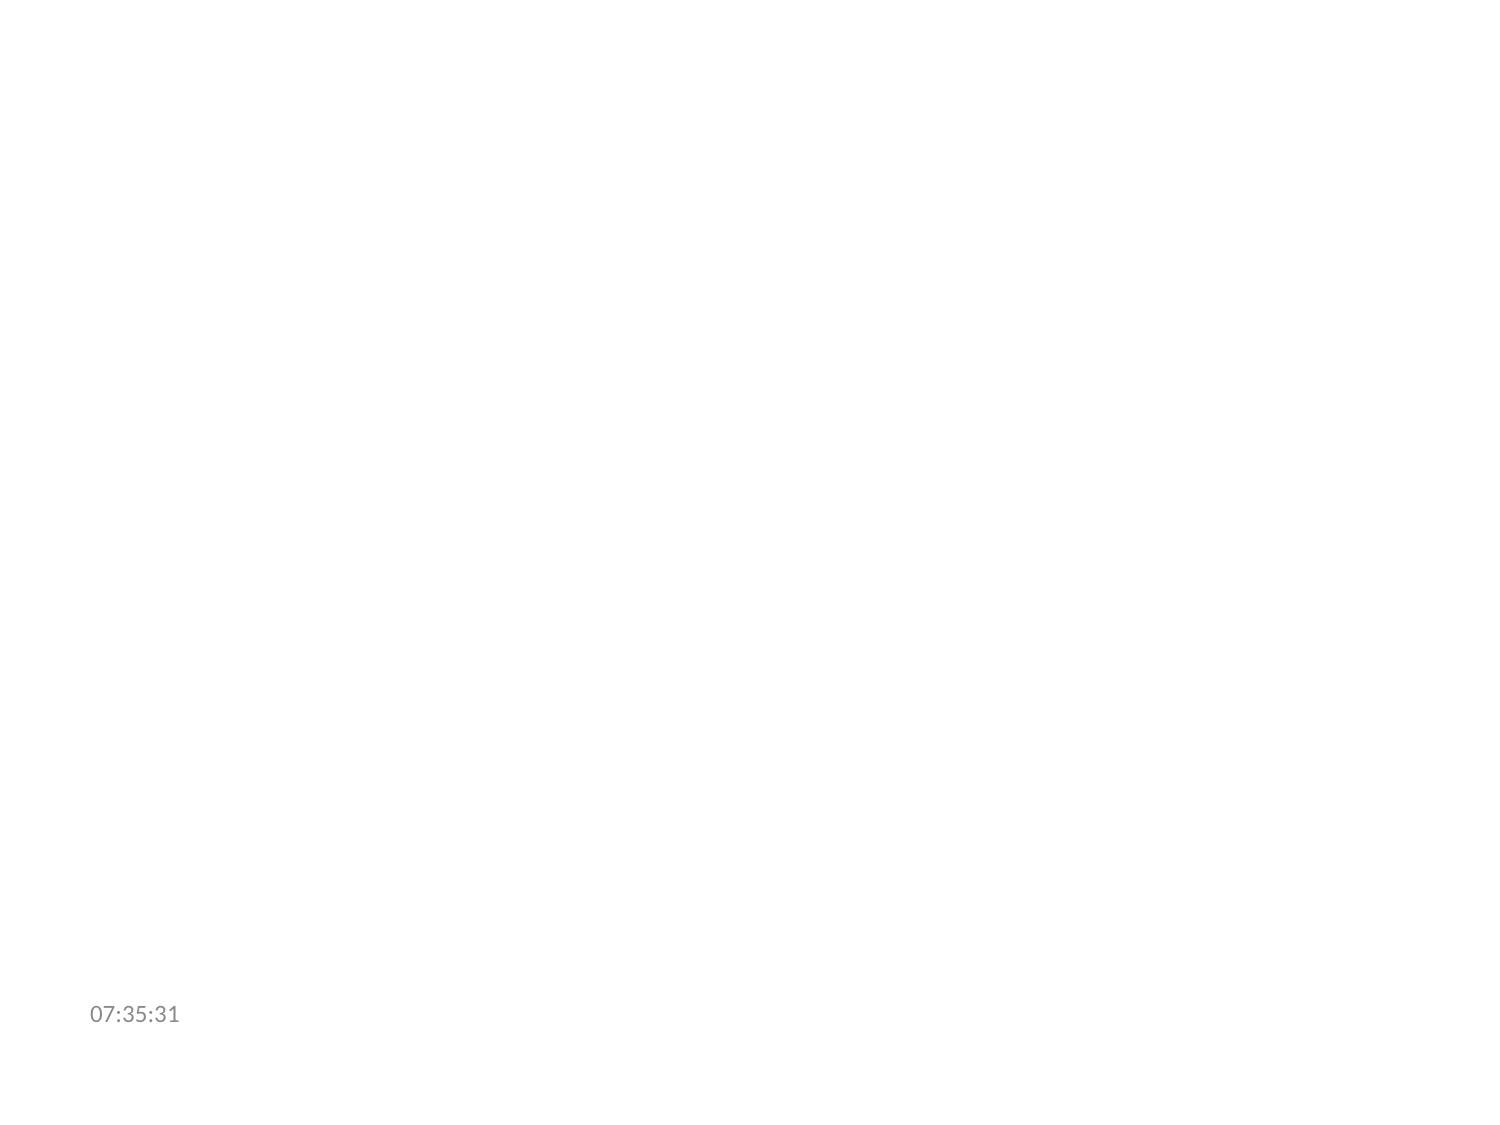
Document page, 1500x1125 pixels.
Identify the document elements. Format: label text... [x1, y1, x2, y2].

text_box 15:35:09 [75, 982, 425, 1043]
